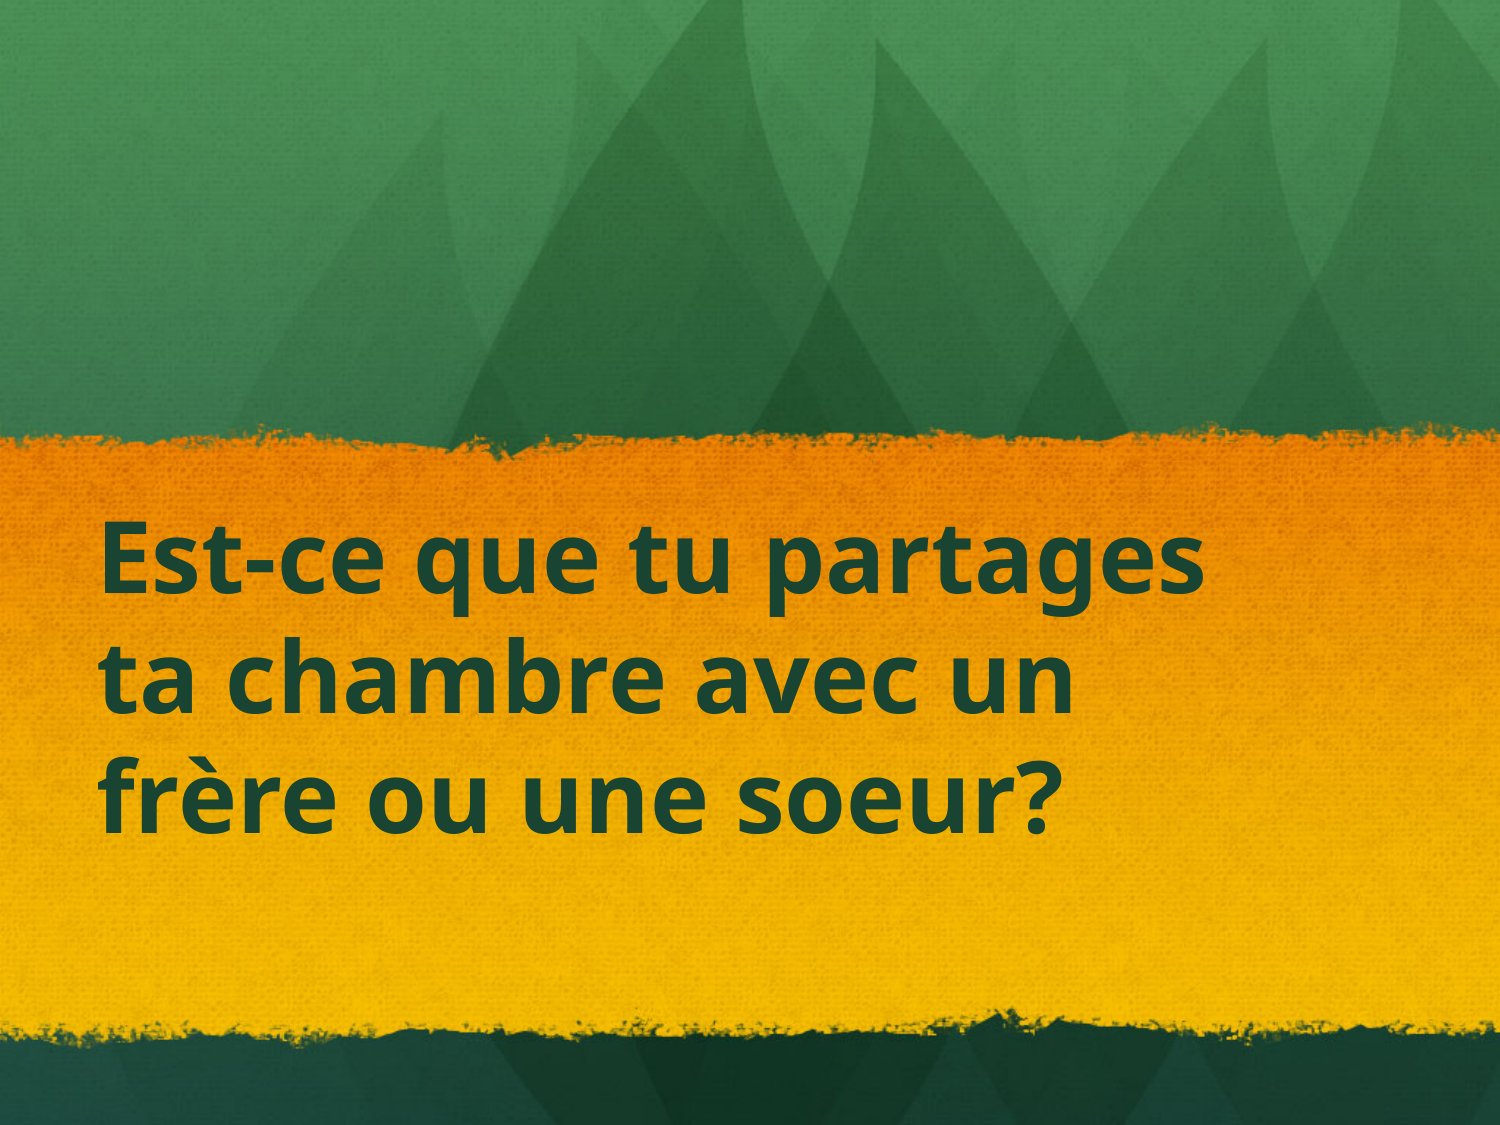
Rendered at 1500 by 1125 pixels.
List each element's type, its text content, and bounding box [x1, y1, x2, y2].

title Est-ce que tu partages ta chambre avec un frère ou une soeur? [81, 491, 1262, 861]
picture [0, 0, 1500, 1125]
